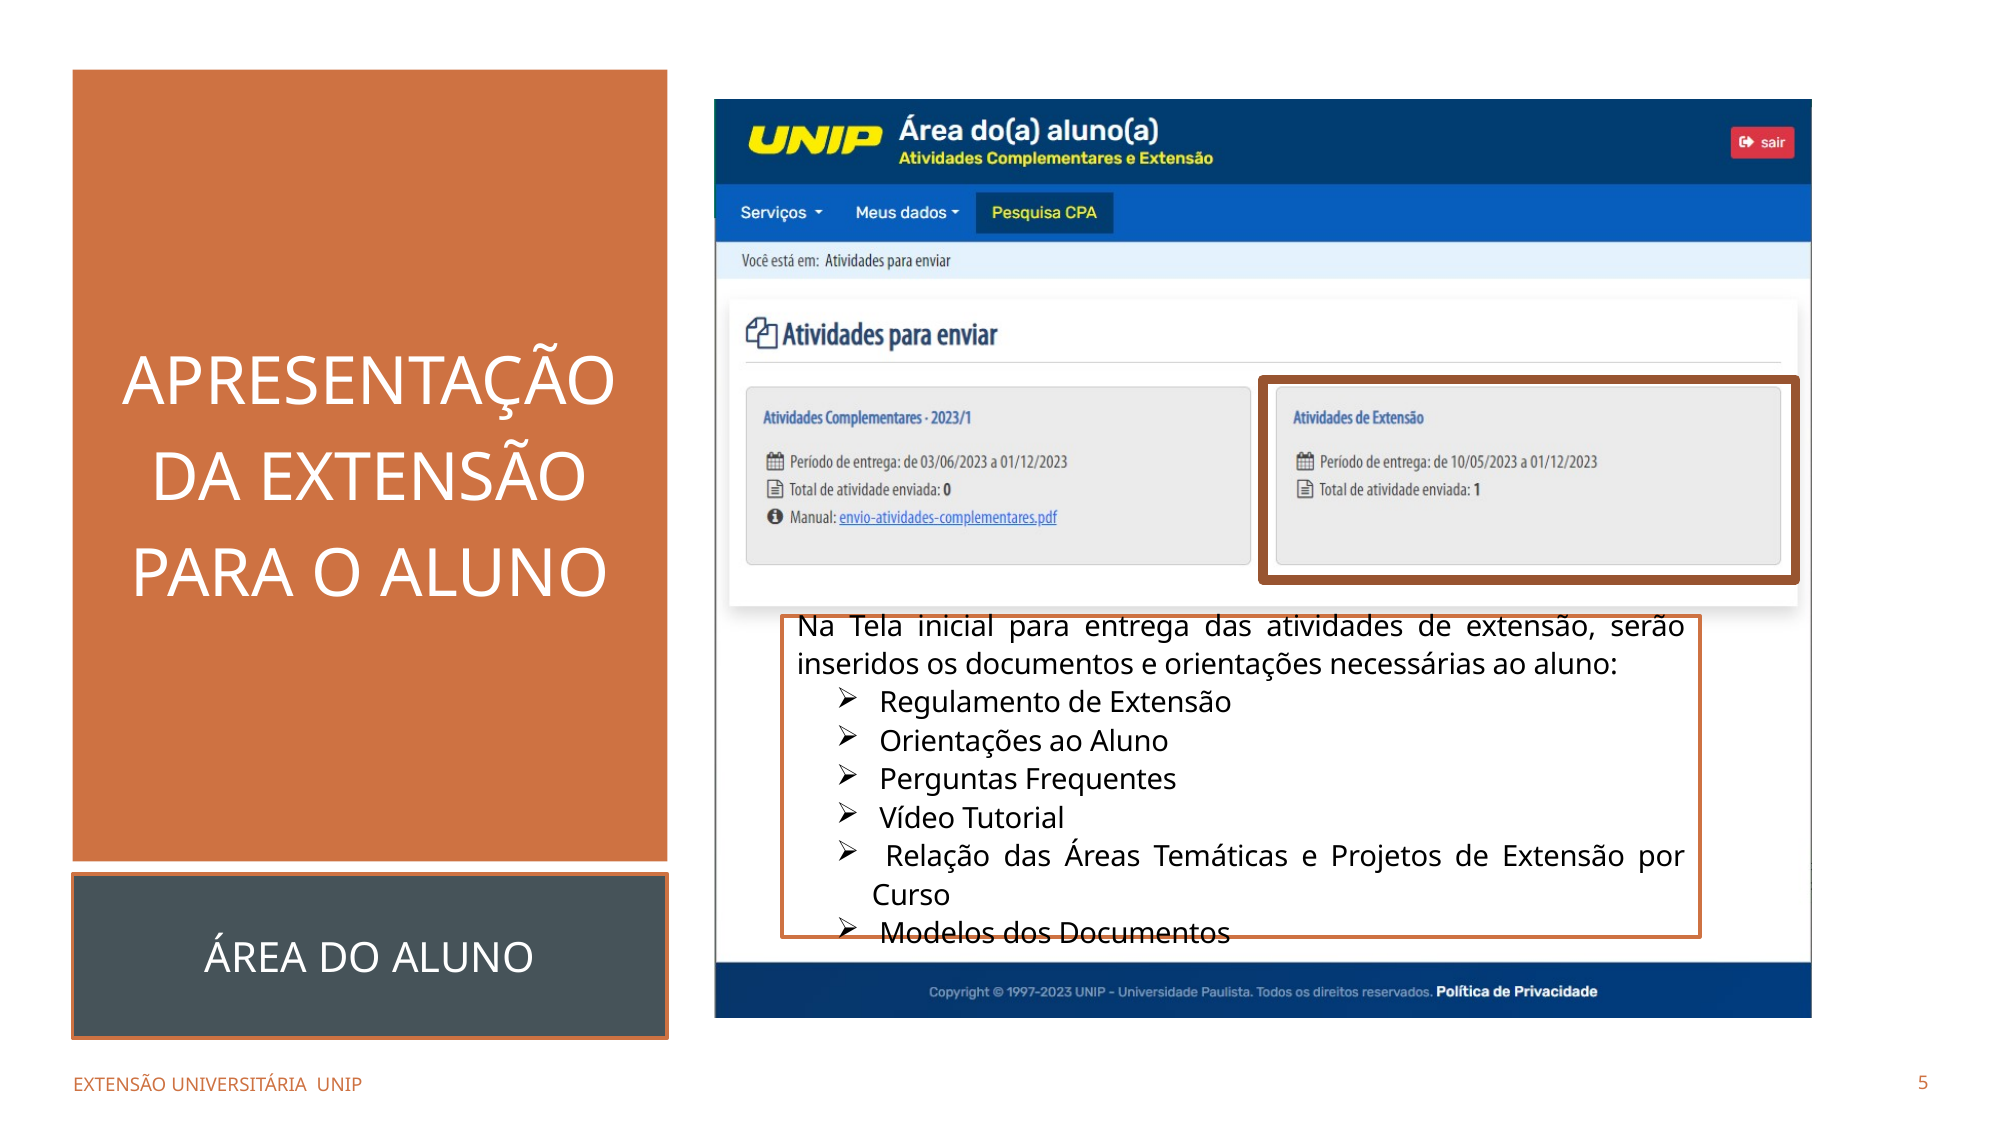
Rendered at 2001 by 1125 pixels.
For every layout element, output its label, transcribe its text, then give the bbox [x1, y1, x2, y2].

picture [714, 99, 1812, 1019]
footer Extensão UNIVERSITÁRIA unip [58, 1053, 1177, 1114]
text_box ÁREA DO ALUNO [71, 872, 669, 1040]
title Apresentação da Extensão para o aluno [72, 69, 668, 862]
slide_number 5 [1770, 1053, 1944, 1114]
